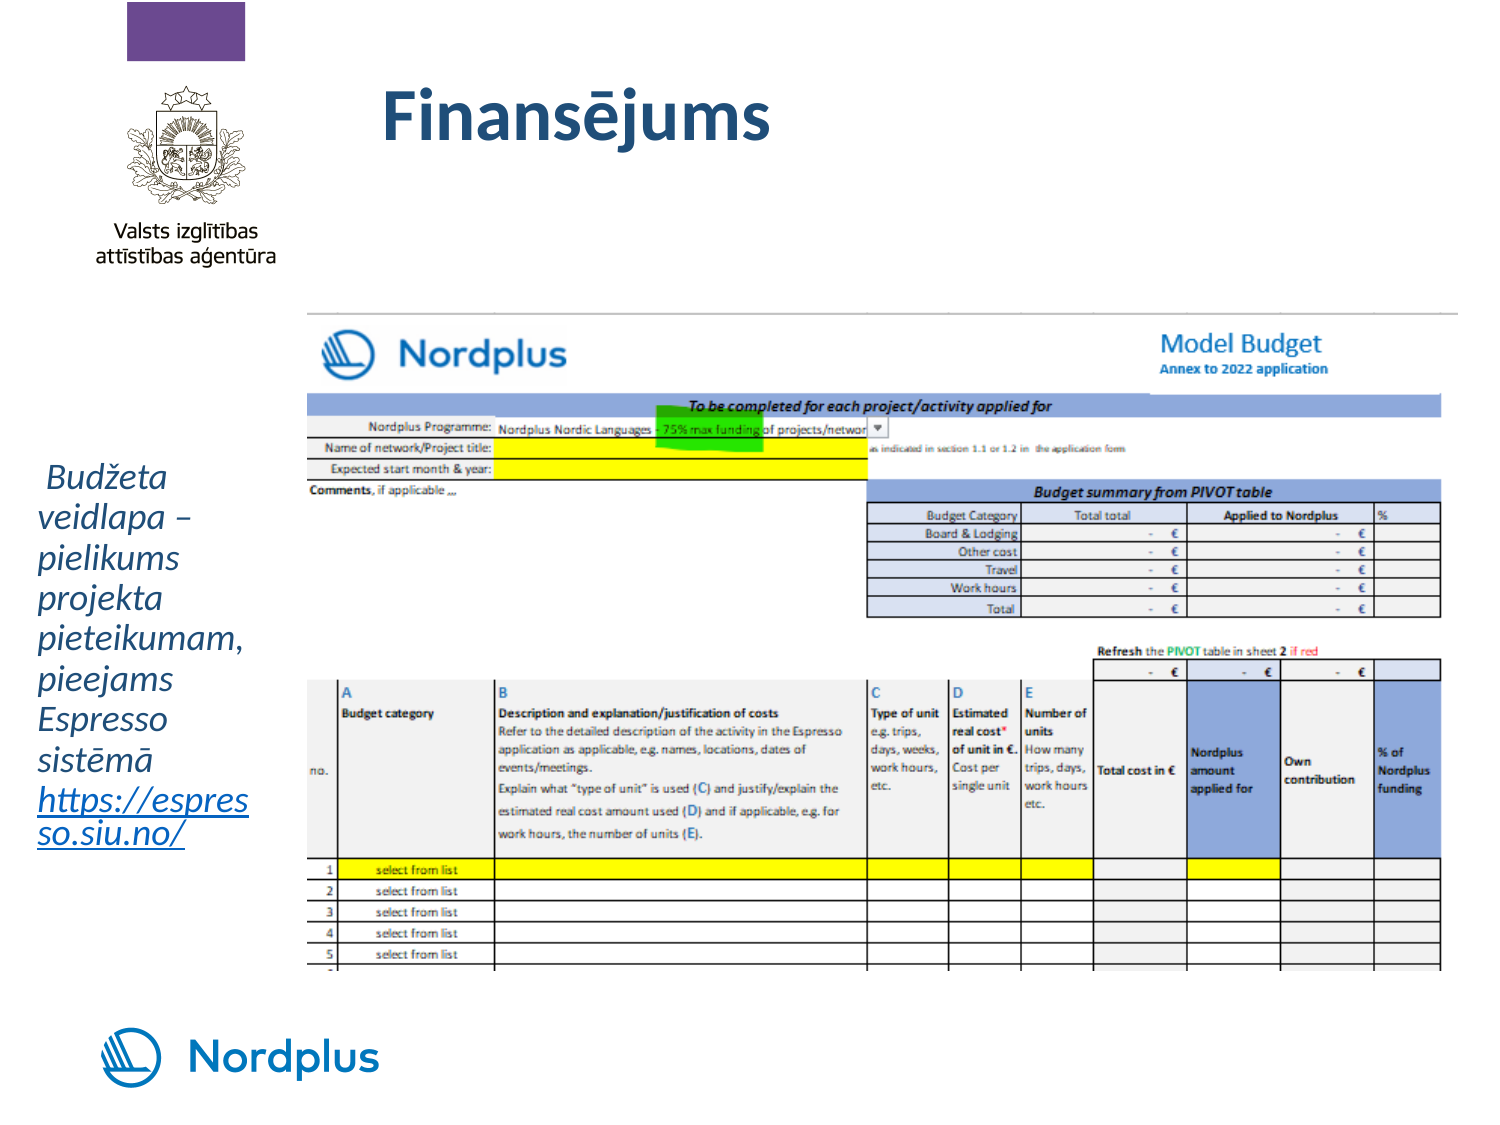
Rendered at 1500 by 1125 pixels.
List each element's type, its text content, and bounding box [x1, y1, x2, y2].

picture [0, 0, 1500, 1125]
title Finansējums [367, 59, 1397, 173]
text_box Budžeta veidlapa – pielikums projekta pieteikumam, pieejams Espresso sistēmā https://espresso.siu.no/ [22, 449, 276, 829]
